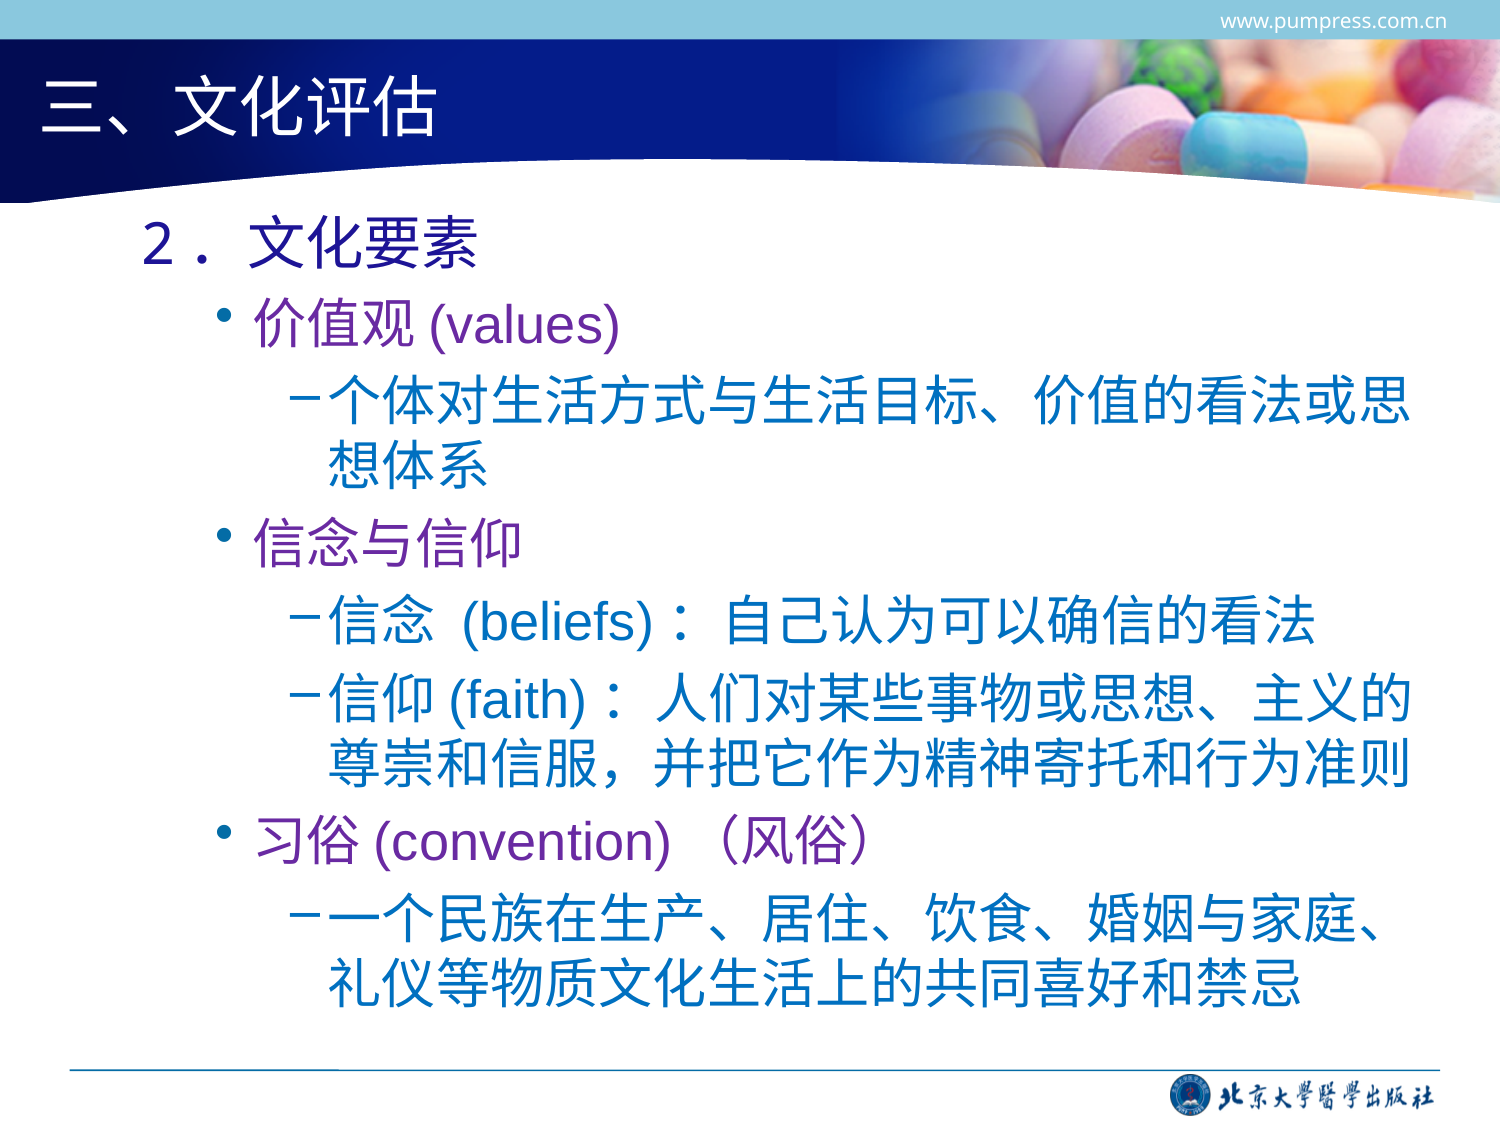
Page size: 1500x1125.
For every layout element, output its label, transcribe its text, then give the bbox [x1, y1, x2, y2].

picture [1170, 1074, 1436, 1118]
slide_number www.pumpress.com.cn [1024, 0, 1463, 38]
title 三、文化评估 [23, 58, 1349, 152]
picture [0, 40, 1500, 203]
list 2．文化要素 价值观(values) 个体对生活方式与生活目标、价值的看法或思想体系 信念与信仰 信念 (beliefs)：自己认为可以确信的看法 信仰(faith)：人们对某些事物或思想、主义的尊崇和信服，并把它作为精神寄托和行为准则 习俗(convention)（风俗） 一个民族在生产、居住、饮食、婚姻与家庭、礼仪等物质文化生活上的共同喜好和禁忌 [49, 198, 1463, 1026]
